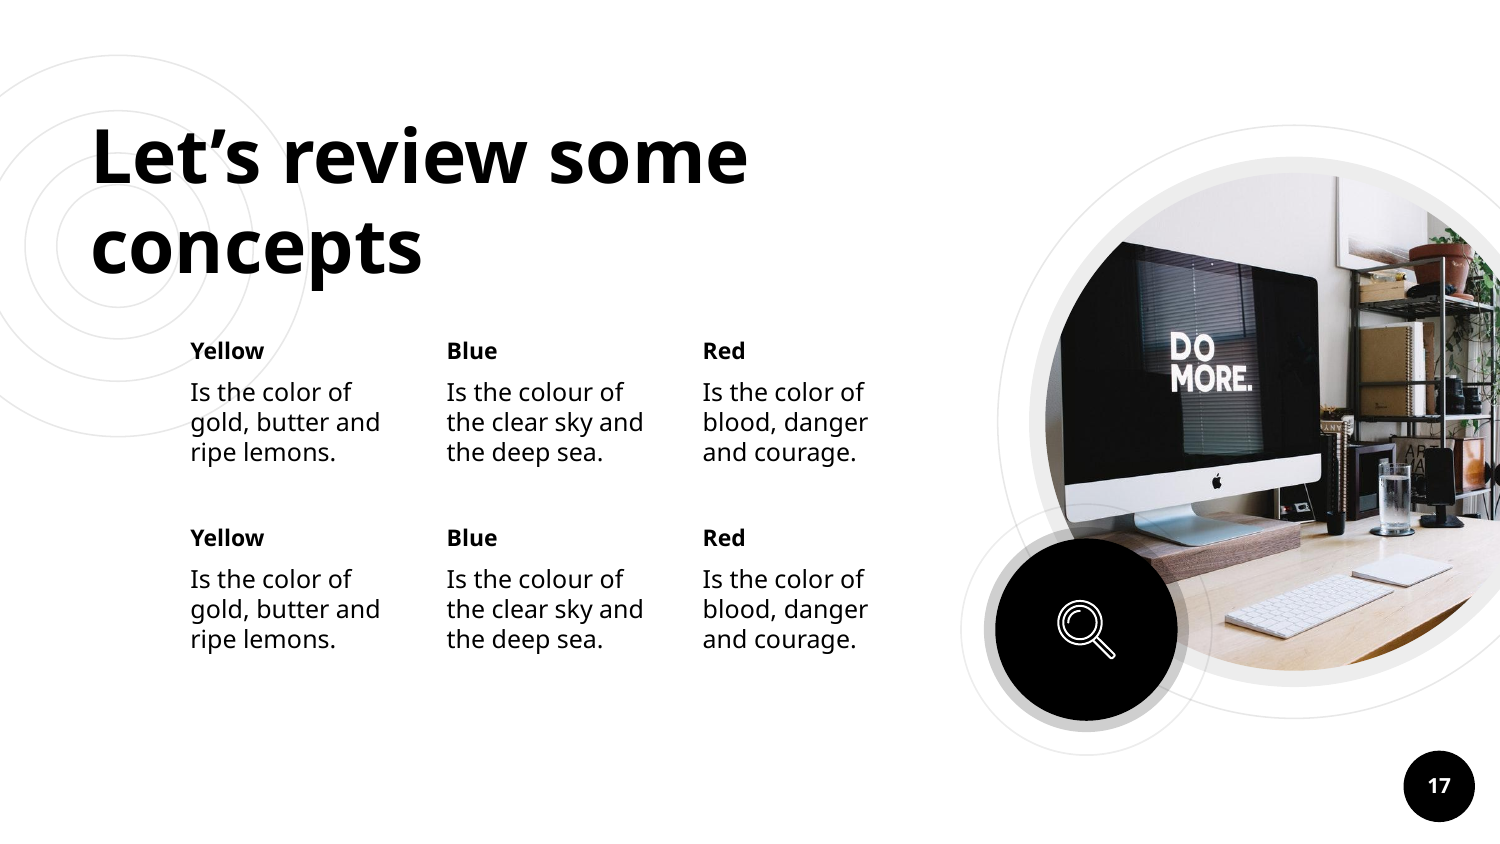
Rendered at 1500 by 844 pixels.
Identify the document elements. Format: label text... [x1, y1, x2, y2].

list Blue Is the colour of the clear sky and the deep sea. [431, 321, 676, 504]
list Yellow Is the color of gold, butter and ripe lemons. [175, 508, 420, 691]
title Let’s review some concepts [75, 191, 932, 304]
list Red Is the color of blood, danger and courage. [687, 508, 932, 691]
slide_number 17 [1403, 750, 1475, 823]
picture [1045, 172, 1500, 671]
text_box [959, 503, 1213, 757]
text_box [1058, 600, 1115, 659]
list Blue Is the colour of the clear sky and the deep sea. [431, 508, 676, 691]
list Red Is the color of blood, danger and courage. [687, 321, 932, 504]
list Yellow Is the color of gold, butter and ripe lemons. [175, 321, 420, 504]
